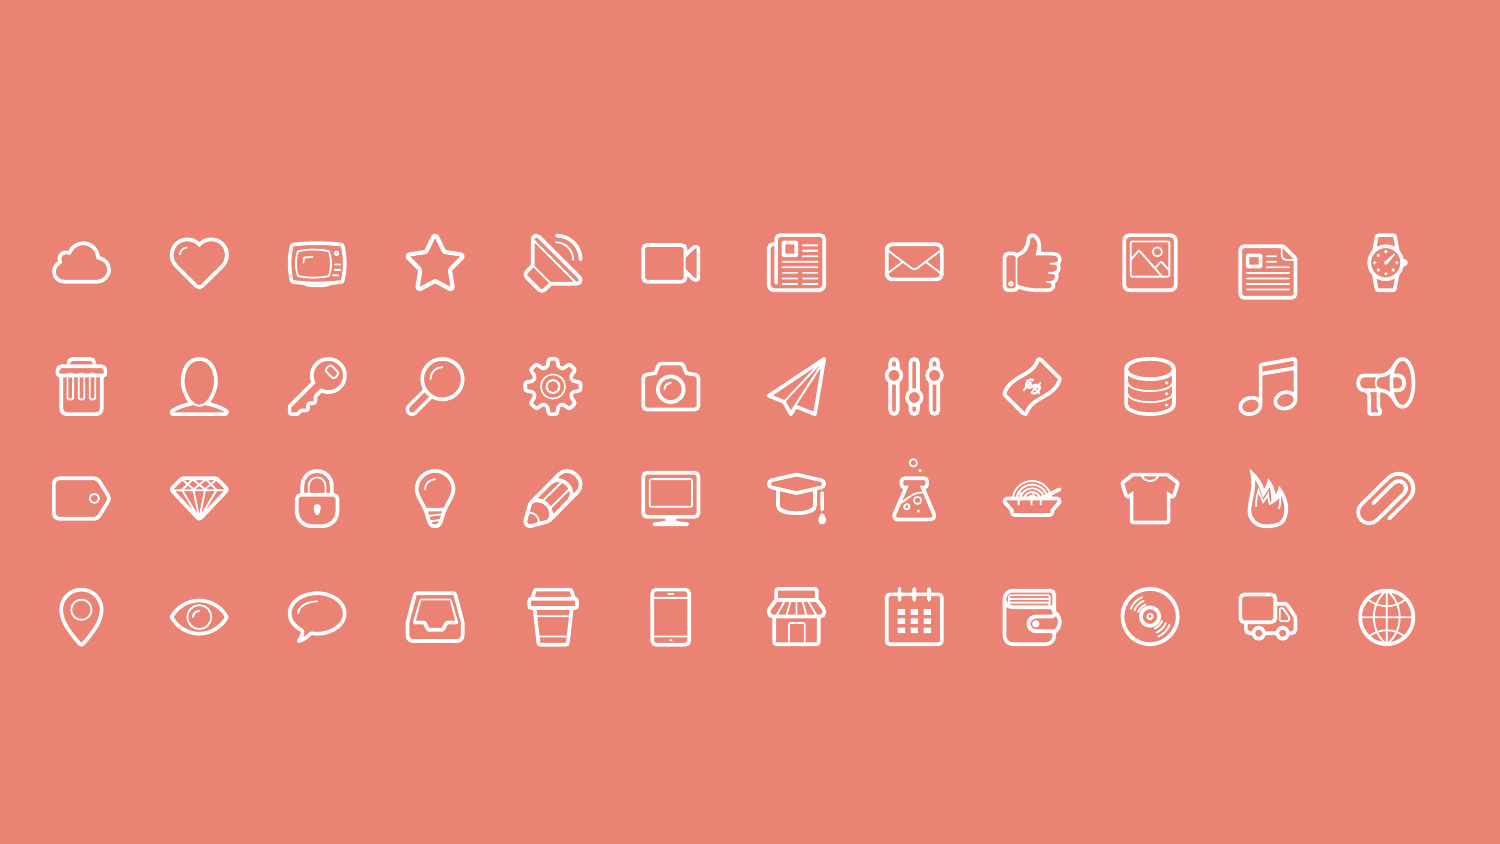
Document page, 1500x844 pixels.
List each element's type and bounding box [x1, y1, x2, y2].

text_box [1002, 357, 1062, 416]
text_box [414, 469, 456, 529]
text_box [294, 469, 340, 528]
text_box [1120, 587, 1180, 647]
text_box [55, 357, 108, 416]
text_box [66, 372, 75, 401]
text_box [523, 233, 583, 293]
text_box [88, 372, 97, 401]
text_box [641, 470, 701, 527]
text_box [766, 233, 827, 293]
text_box [1124, 357, 1176, 416]
text_box [1030, 385, 1041, 395]
text_box [287, 357, 347, 417]
text_box [1358, 588, 1416, 647]
text_box [169, 476, 229, 521]
text_box [1151, 246, 1163, 258]
text_box [1002, 480, 1062, 517]
text_box [554, 233, 583, 262]
text_box [169, 237, 229, 290]
text_box [641, 243, 701, 284]
text_box [1356, 471, 1416, 526]
text_box [523, 469, 583, 528]
text_box [405, 591, 465, 643]
text_box [413, 598, 458, 632]
text_box [766, 472, 827, 525]
text_box [641, 361, 701, 412]
text_box [51, 476, 111, 521]
text_box [333, 250, 340, 256]
text_box [169, 598, 229, 636]
text_box [884, 357, 944, 416]
text_box [1017, 491, 1022, 506]
text_box [1027, 383, 1038, 389]
text_box [297, 600, 319, 615]
text_box [169, 357, 229, 416]
text_box [884, 468, 944, 529]
text_box [1238, 592, 1298, 641]
text_box [1384, 253, 1395, 265]
text_box [1367, 233, 1408, 293]
text_box [405, 357, 465, 416]
text_box [1238, 357, 1298, 416]
text_box [554, 241, 575, 261]
text_box [650, 587, 692, 647]
text_box [77, 372, 86, 401]
text_box [1030, 491, 1035, 506]
text_box [1002, 233, 1062, 293]
text_box [405, 233, 465, 292]
text_box [884, 242, 944, 282]
text_box [1238, 244, 1298, 300]
text_box [186, 604, 213, 631]
text_box [1002, 588, 1062, 647]
text_box [59, 587, 104, 647]
text_box [1247, 469, 1289, 529]
text_box [1120, 472, 1180, 525]
text_box [191, 609, 201, 619]
text_box [179, 246, 188, 256]
text_box [1255, 487, 1282, 510]
text_box [294, 248, 332, 279]
text_box [287, 591, 347, 643]
text_box [884, 586, 944, 647]
text_box [1022, 382, 1032, 392]
text_box [1122, 233, 1178, 293]
text_box [1039, 491, 1044, 506]
text_box [1032, 382, 1042, 392]
text_box [1129, 240, 1171, 278]
text_box [523, 357, 583, 416]
text_box [287, 241, 347, 288]
text_box [1356, 357, 1416, 416]
text_box [52, 241, 111, 284]
text_box [527, 587, 579, 647]
text_box [766, 587, 827, 647]
text_box [302, 255, 314, 264]
text_box [766, 357, 827, 416]
text_box [70, 598, 93, 621]
text_box [1025, 378, 1035, 386]
